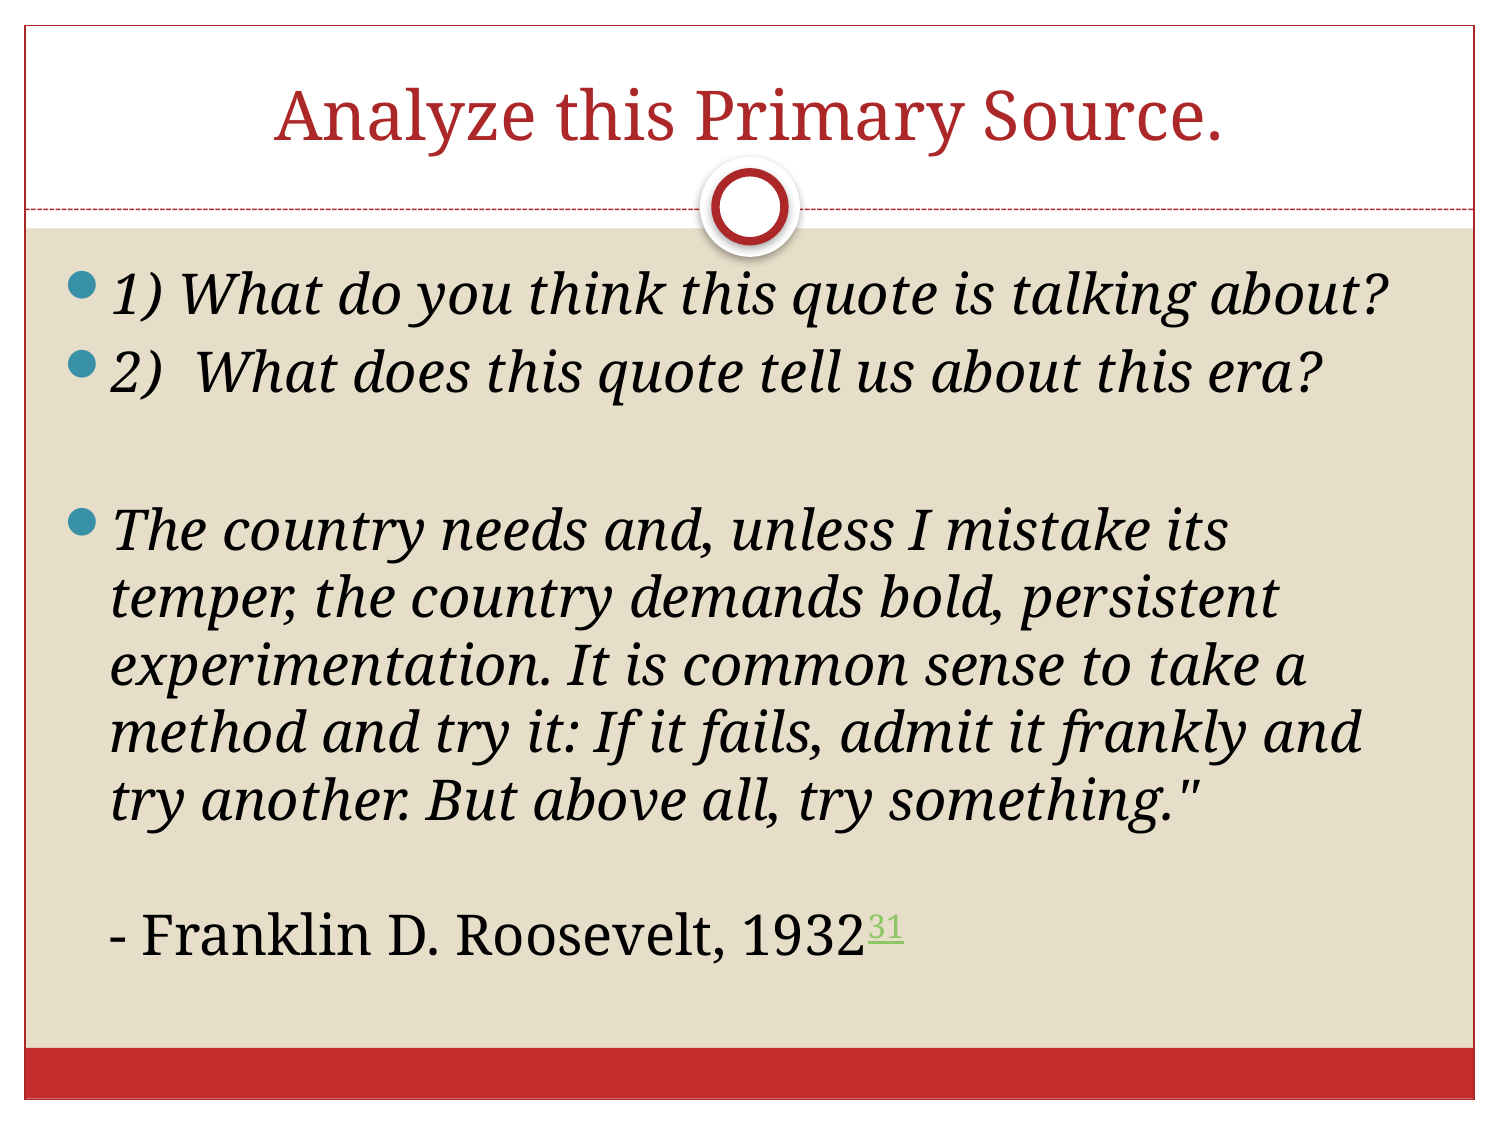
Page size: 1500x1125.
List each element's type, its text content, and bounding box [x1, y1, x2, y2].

list 1) What do you think this quote is talking about? 2) What does this quote tell us about this era? The country needs and, unless I mistake its temper, the country demands bold, persistent experimentation. It is common sense to take a method and try it: If it fails, admit it frankly and try another. But above all, try something." - Franklin D. Roosevelt, 193231 [49, 250, 1445, 1001]
title Analyze this Primary Source. [49, 37, 1450, 162]
